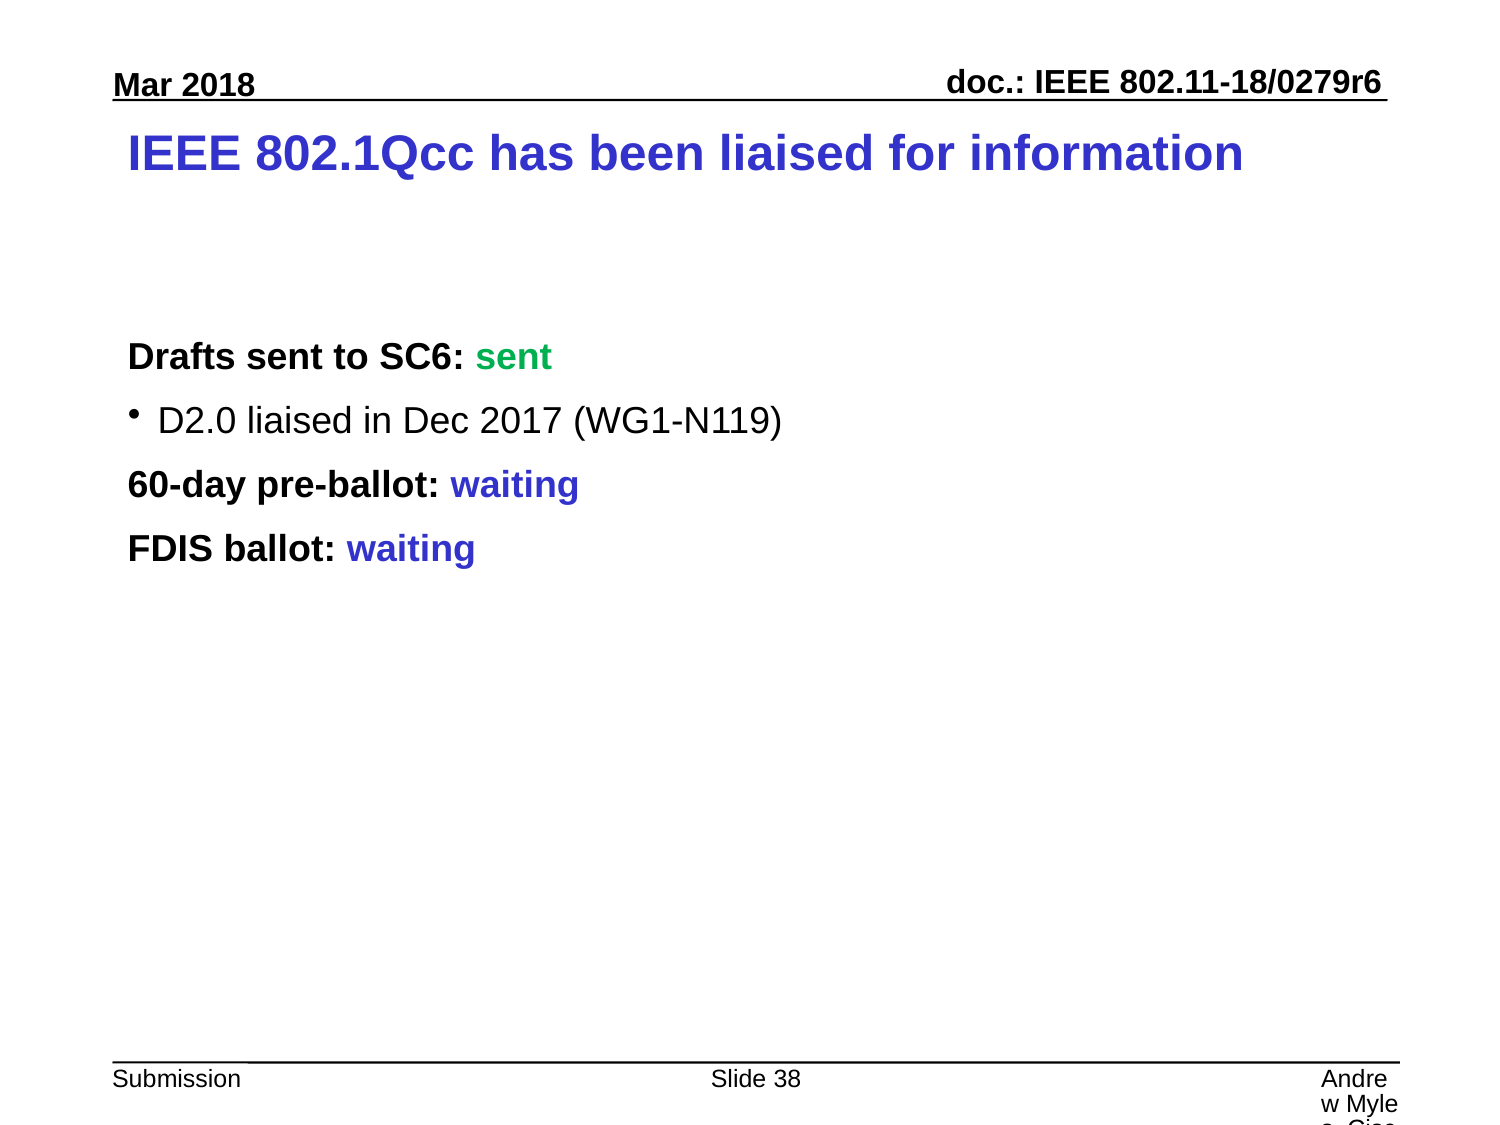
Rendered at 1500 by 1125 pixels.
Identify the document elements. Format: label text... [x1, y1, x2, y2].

slide_number Slide 38 [709, 1061, 803, 1093]
list Drafts sent to SC6: sent D2.0 liaised in Dec 2017 (WG1-N119) 60-day pre-ballot: waiting FDIS ballot: waiting [112, 324, 1388, 1000]
title IEEE 802.1Qcc has been liaised for information [112, 112, 1388, 288]
footer Andrew Myles, Cisco [1320, 1061, 1402, 1093]
